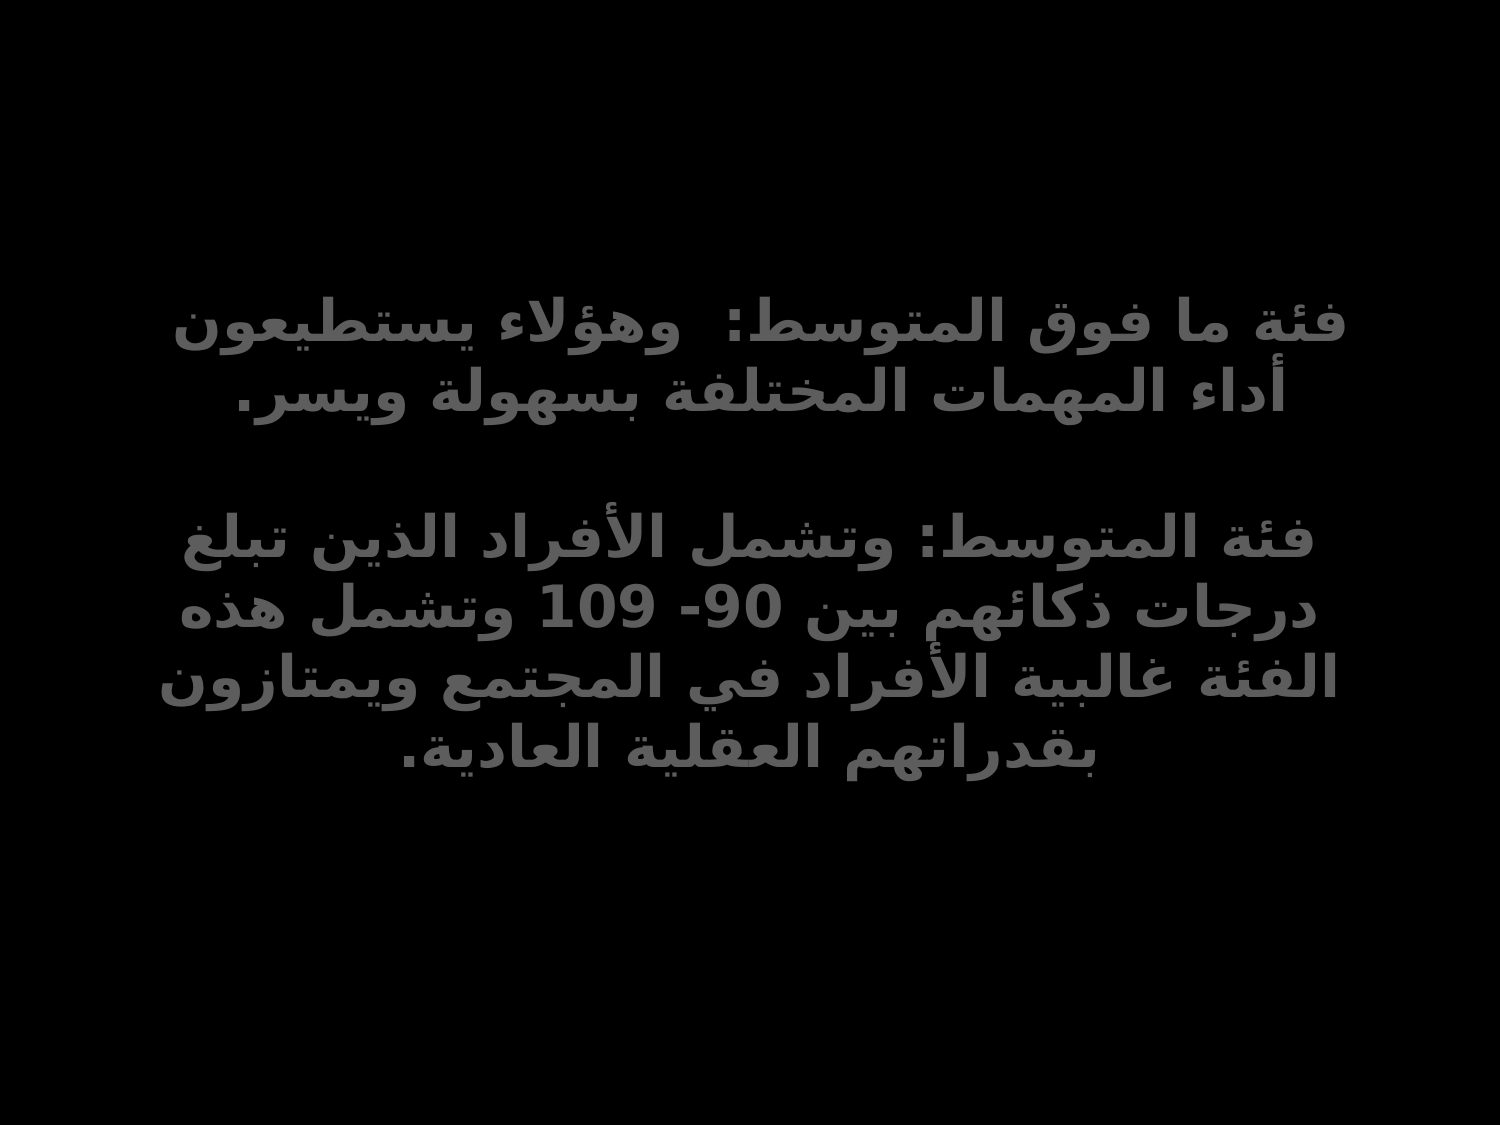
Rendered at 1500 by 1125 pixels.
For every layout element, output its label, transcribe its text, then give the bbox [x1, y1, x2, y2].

title فئة المتوسط: وتشمل الأفراد الذين تبلغ درجات ذكائهم بين 90- 109 وتشمل هذه الفئة غالبية الأفراد في المجتمع ويمتازون بقدراتهم العقلية العادية. [112, 491, 1388, 787]
list فئة ما فوق المتوسط: وهؤلاء يستطيعون أداء المهمات المختلفة بسهولة ويسر. [123, 0, 1399, 431]
